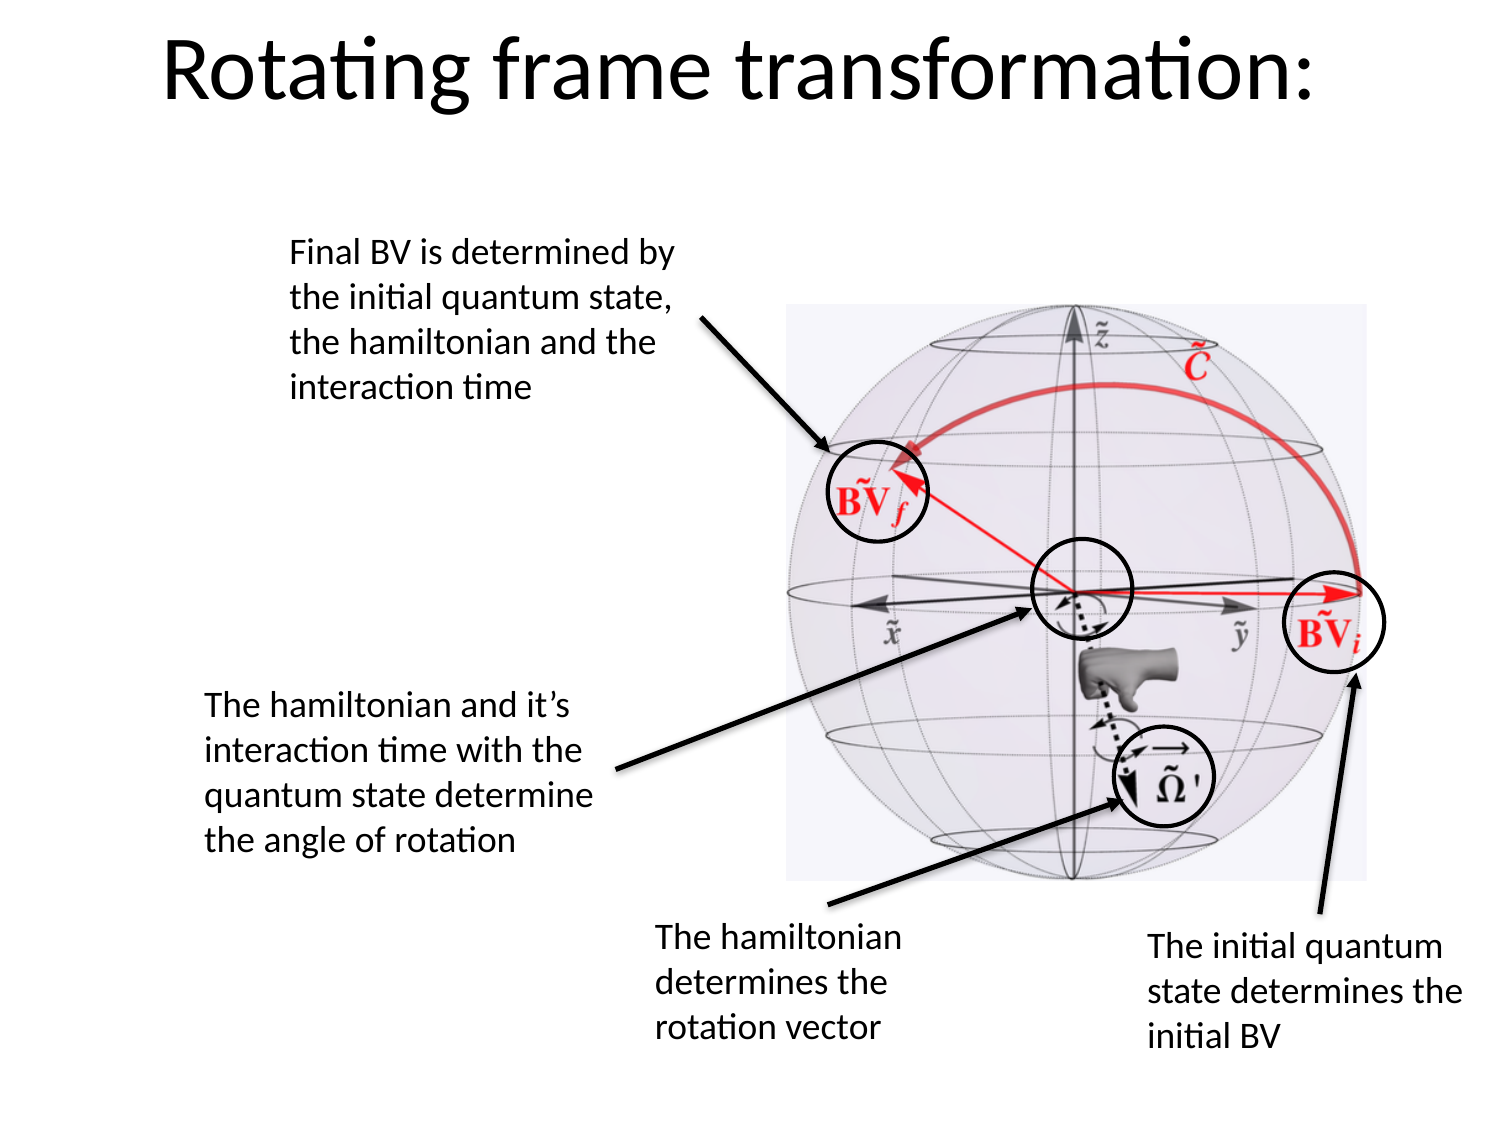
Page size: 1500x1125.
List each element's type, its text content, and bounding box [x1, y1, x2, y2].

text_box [639, 879, 1127, 1057]
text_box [1132, 572, 1500, 1066]
picture [929, 303, 1367, 572]
title Rotating frame transformation: [0, 0, 1500, 184]
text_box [189, 538, 1133, 870]
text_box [274, 219, 929, 542]
